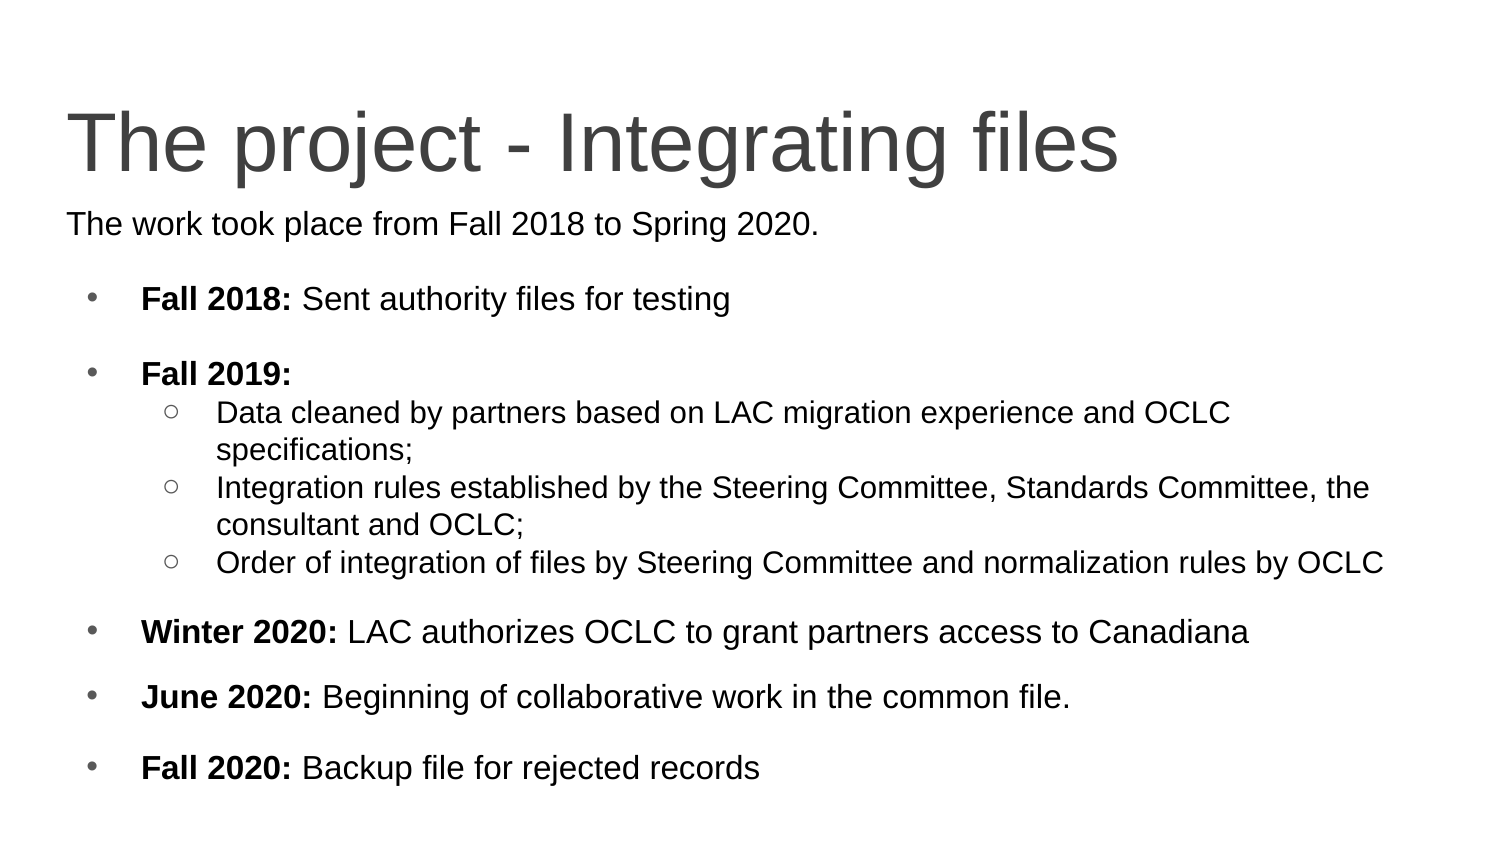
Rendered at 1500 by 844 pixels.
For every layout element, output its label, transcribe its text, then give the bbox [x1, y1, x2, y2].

list The work took place from Fall 2018 to Spring 2020. Fall 2018: Sent authority files for testing Fall 2019: Data cleaned by partners based on LAC migration experience and OCLC specifications; Integration rules established by the Steering Committee, Standards Committee, the consultant and OCLC; Order of integration of files by Steering Committee and normalization rules by OCLC Winter 2020: LAC authorizes OCLC to grant partners access to Canadiana June 2020: Beginning of collaborative work in the common file. Fall 2020: Backup file for rejected records [51, 181, 1449, 806]
title The project - Integrating files [51, 72, 1449, 167]
